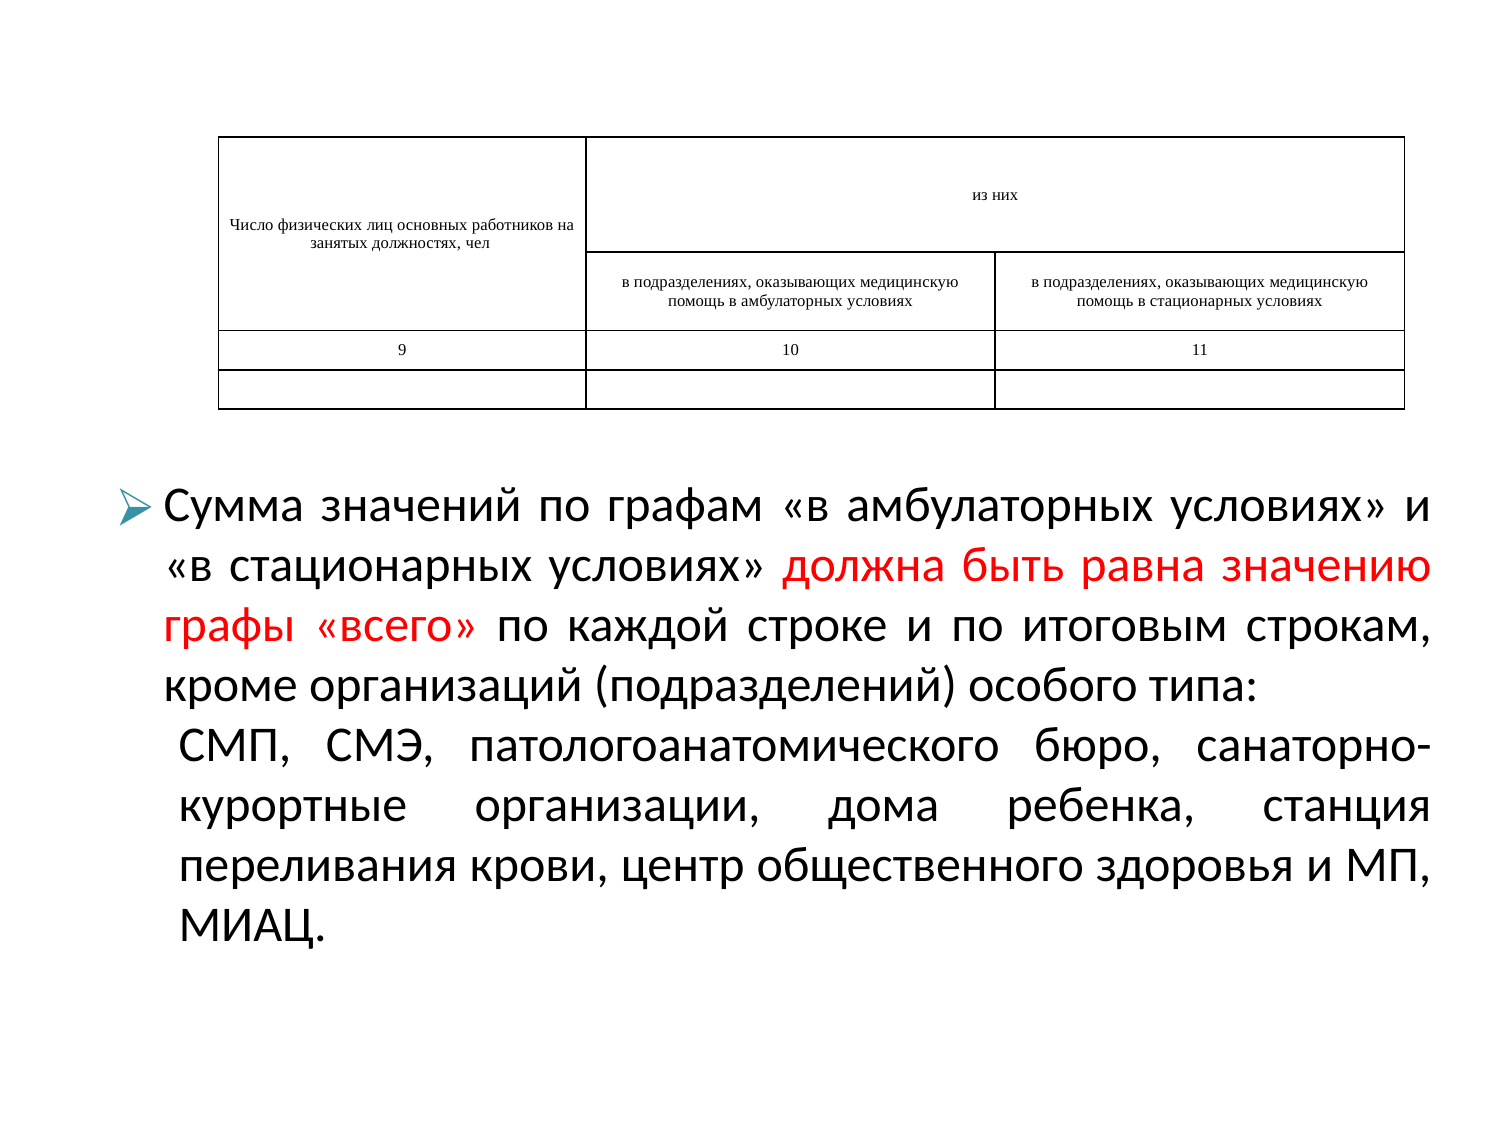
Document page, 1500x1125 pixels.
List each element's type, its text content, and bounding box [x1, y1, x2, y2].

table_cell [587, 371, 994, 408]
table_cell [219, 371, 585, 408]
table_cell в подразделениях, оказывающих медицинскую помощь в стационарных условиях [996, 253, 1404, 330]
text_box Сумма значений по графам «в амбулаторных условиях» и «в стационарных условиях» должна быть равна значению графы «всего» по каждой строке и по итоговым строкам, кроме организаций (подразделений) особого типа: СМП, СМЭ, патологоанатомического бюро, санаторно-курортные организации, дома ребенка, станция переливания крови, центр общественного здоровья и МП, МИАЦ. [88, 464, 1447, 1057]
table_cell [996, 371, 1404, 408]
table_header Число физических лиц основных работников на занятых должностях, чел [219, 138, 585, 330]
table_header из них [587, 138, 1404, 251]
table_cell в подразделениях, оказывающих медицинскую помощь в амбулаторных условиях [587, 253, 994, 330]
table_cell 11 [996, 331, 1404, 369]
table_cell 9 [219, 331, 585, 369]
table_cell 10 [587, 331, 994, 369]
